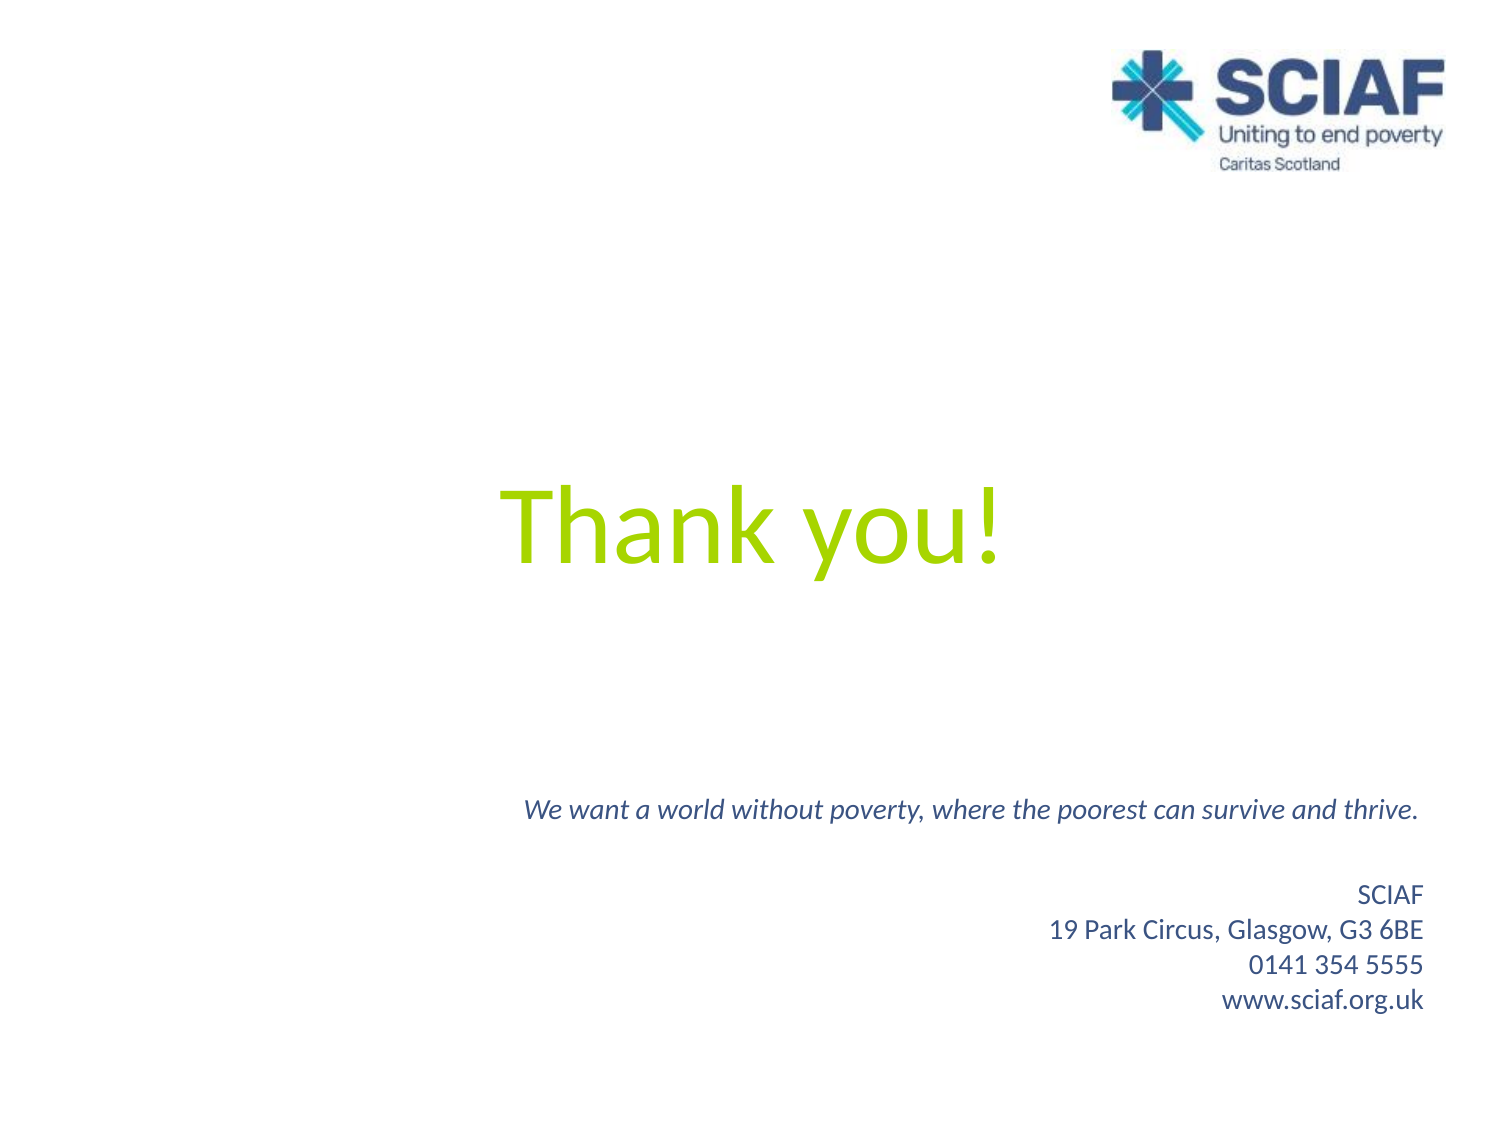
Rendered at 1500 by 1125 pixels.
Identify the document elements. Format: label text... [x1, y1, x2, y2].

text_box We want a world without poverty, where the poorest can survive and thrive. [116, 783, 1442, 833]
text_box Thank you! [65, 443, 1442, 593]
picture [1111, 49, 1446, 172]
text_box SCIAF 19 Park Circus, Glasgow, G3 6BE 0141 354 5555 www.sciaf.org.uk [1033, 867, 1439, 1023]
